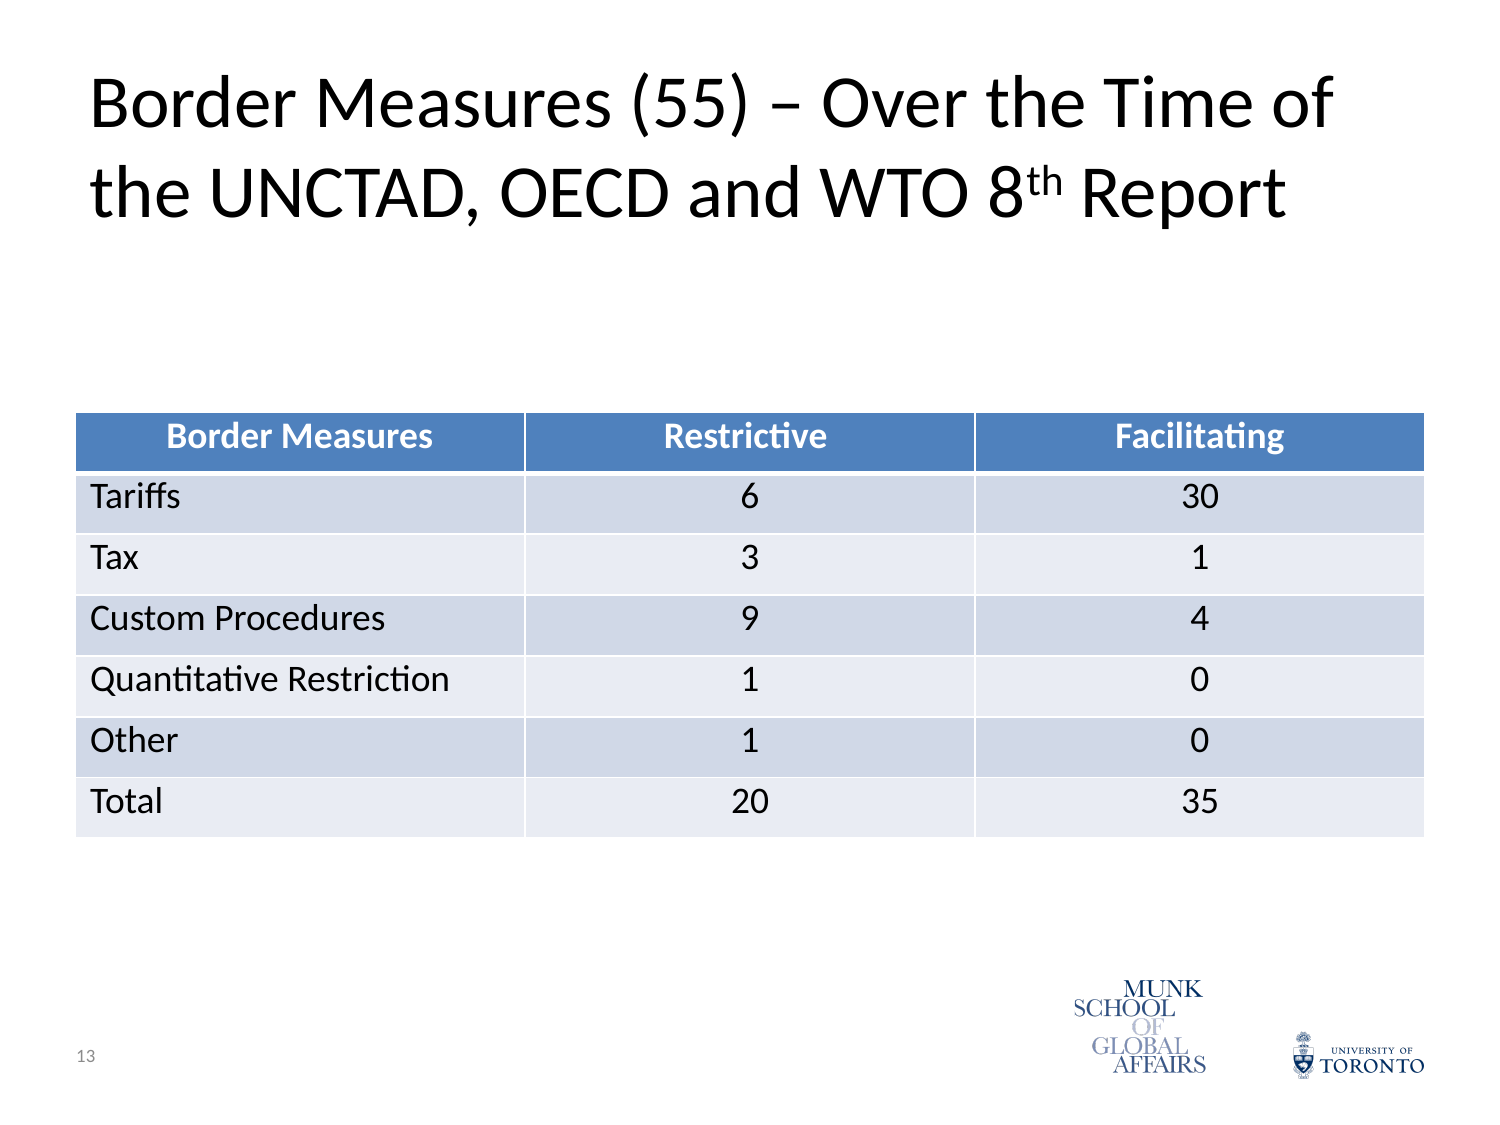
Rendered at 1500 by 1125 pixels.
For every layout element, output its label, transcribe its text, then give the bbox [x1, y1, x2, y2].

table_cell 1 [526, 718, 974, 777]
table_cell 3 [526, 535, 974, 594]
table_cell 1 [976, 535, 1424, 594]
table_cell Tax [76, 535, 524, 594]
table_cell Other [76, 718, 524, 777]
table_cell 9 [526, 596, 974, 655]
table_cell Custom Procedures [76, 596, 524, 655]
table_cell 35 [976, 778, 1424, 837]
slide_number 12 [61, 1025, 412, 1086]
table_cell 1 [526, 657, 974, 716]
table_header Facilitating [976, 413, 1424, 471]
table_cell 30 [976, 476, 1424, 533]
table_cell Quantitative Restriction [76, 657, 524, 716]
table_cell Tariffs [76, 476, 524, 533]
table_cell 0 [976, 718, 1424, 777]
table_cell 6 [526, 476, 974, 533]
table_cell 4 [976, 596, 1424, 655]
table_cell Total [76, 778, 524, 837]
table_cell 20 [526, 778, 974, 837]
table_header Restrictive [526, 413, 974, 471]
table_cell 0 [976, 657, 1424, 716]
title Border Measures (55) – Over the Time of the UNCTAD, OECD and WTO 8th Report [75, 45, 1425, 242]
table_header Border Measures [76, 413, 524, 471]
